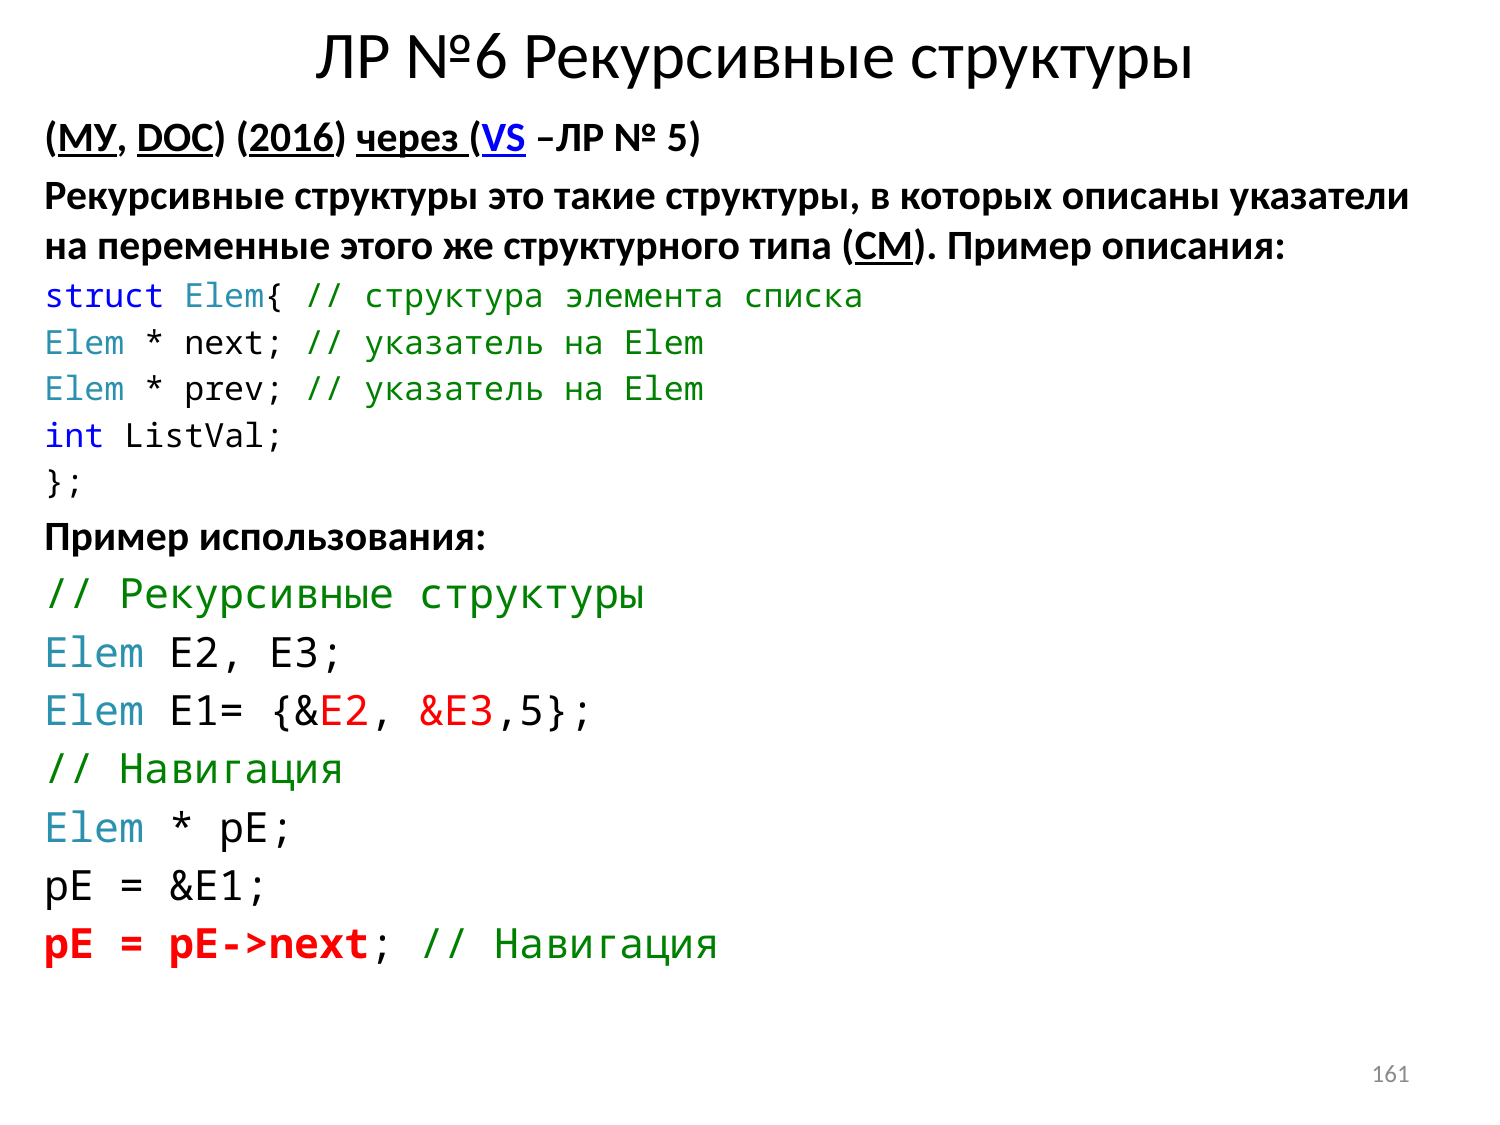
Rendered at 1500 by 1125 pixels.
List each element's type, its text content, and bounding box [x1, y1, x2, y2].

text_box (МУ, DOC) (2016) через (VS –ЛР № 5) Рекурсивные структуры это такие структуры, в которых описаны указатели на переменные этого же структурного типа (СМ). Пример описания: struct Elem{ // структура элемента списка Elem * next; // указатель на Elem Elem * prev; // указатель на Elem int ListVal; }; Пример использования: // Рекурсивные структуры Elem E2, E3; Elem E1= {&E2, &E3,5}; // Навигация Elem * pE; pE = &E1; pE = pE->next; // Навигация [29, 101, 1453, 1047]
slide_number 161 [1074, 1042, 1425, 1103]
title ЛР №6 Рекурсивные структуры [289, 2, 1223, 101]
